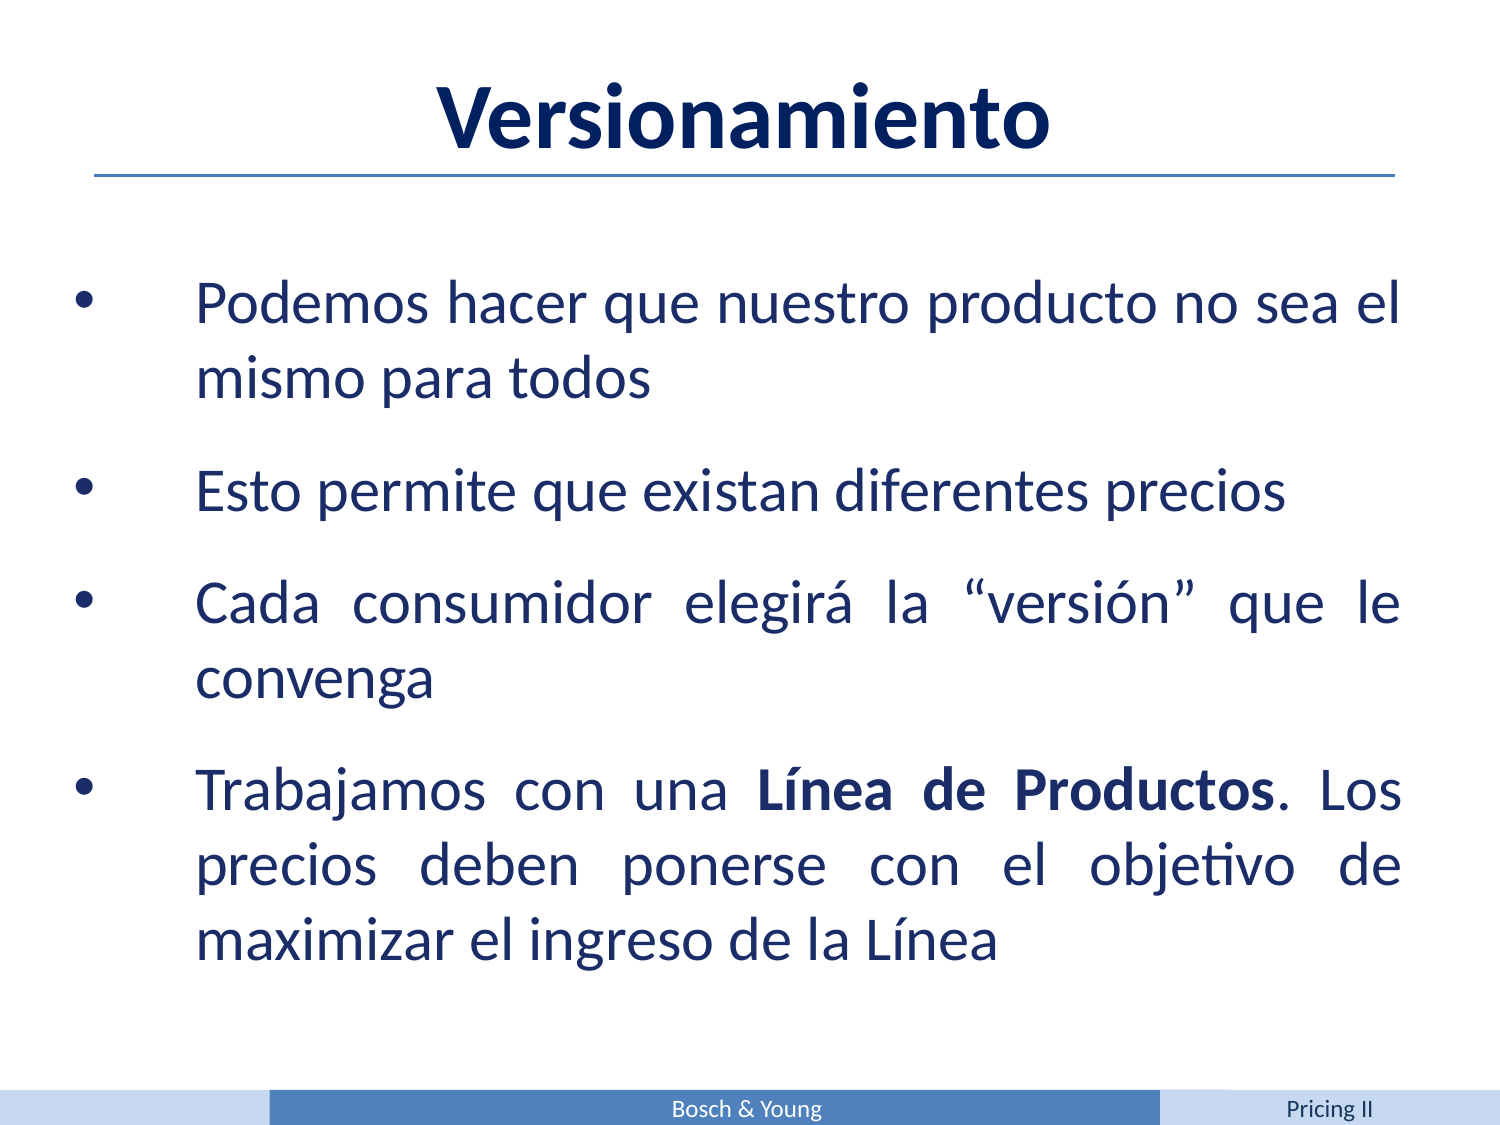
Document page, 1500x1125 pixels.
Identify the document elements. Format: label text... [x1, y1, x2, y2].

text_box Bosch & Young [272, 1088, 1158, 1125]
text_box [0, 1088, 272, 1125]
text_box Versionamiento [58, 46, 1430, 175]
text_box Pricing II [1158, 1088, 1500, 1125]
text_box Podemos hacer que nuestro producto no sea el mismo para todos Esto permite que existan diferentes precios Cada consumidor elegirá la “versión” que le convenga Trabajamos con una Línea de Productos. Los precios deben ponerse con el objetivo de maximizar el ingreso de la Línea [58, 253, 1418, 981]
